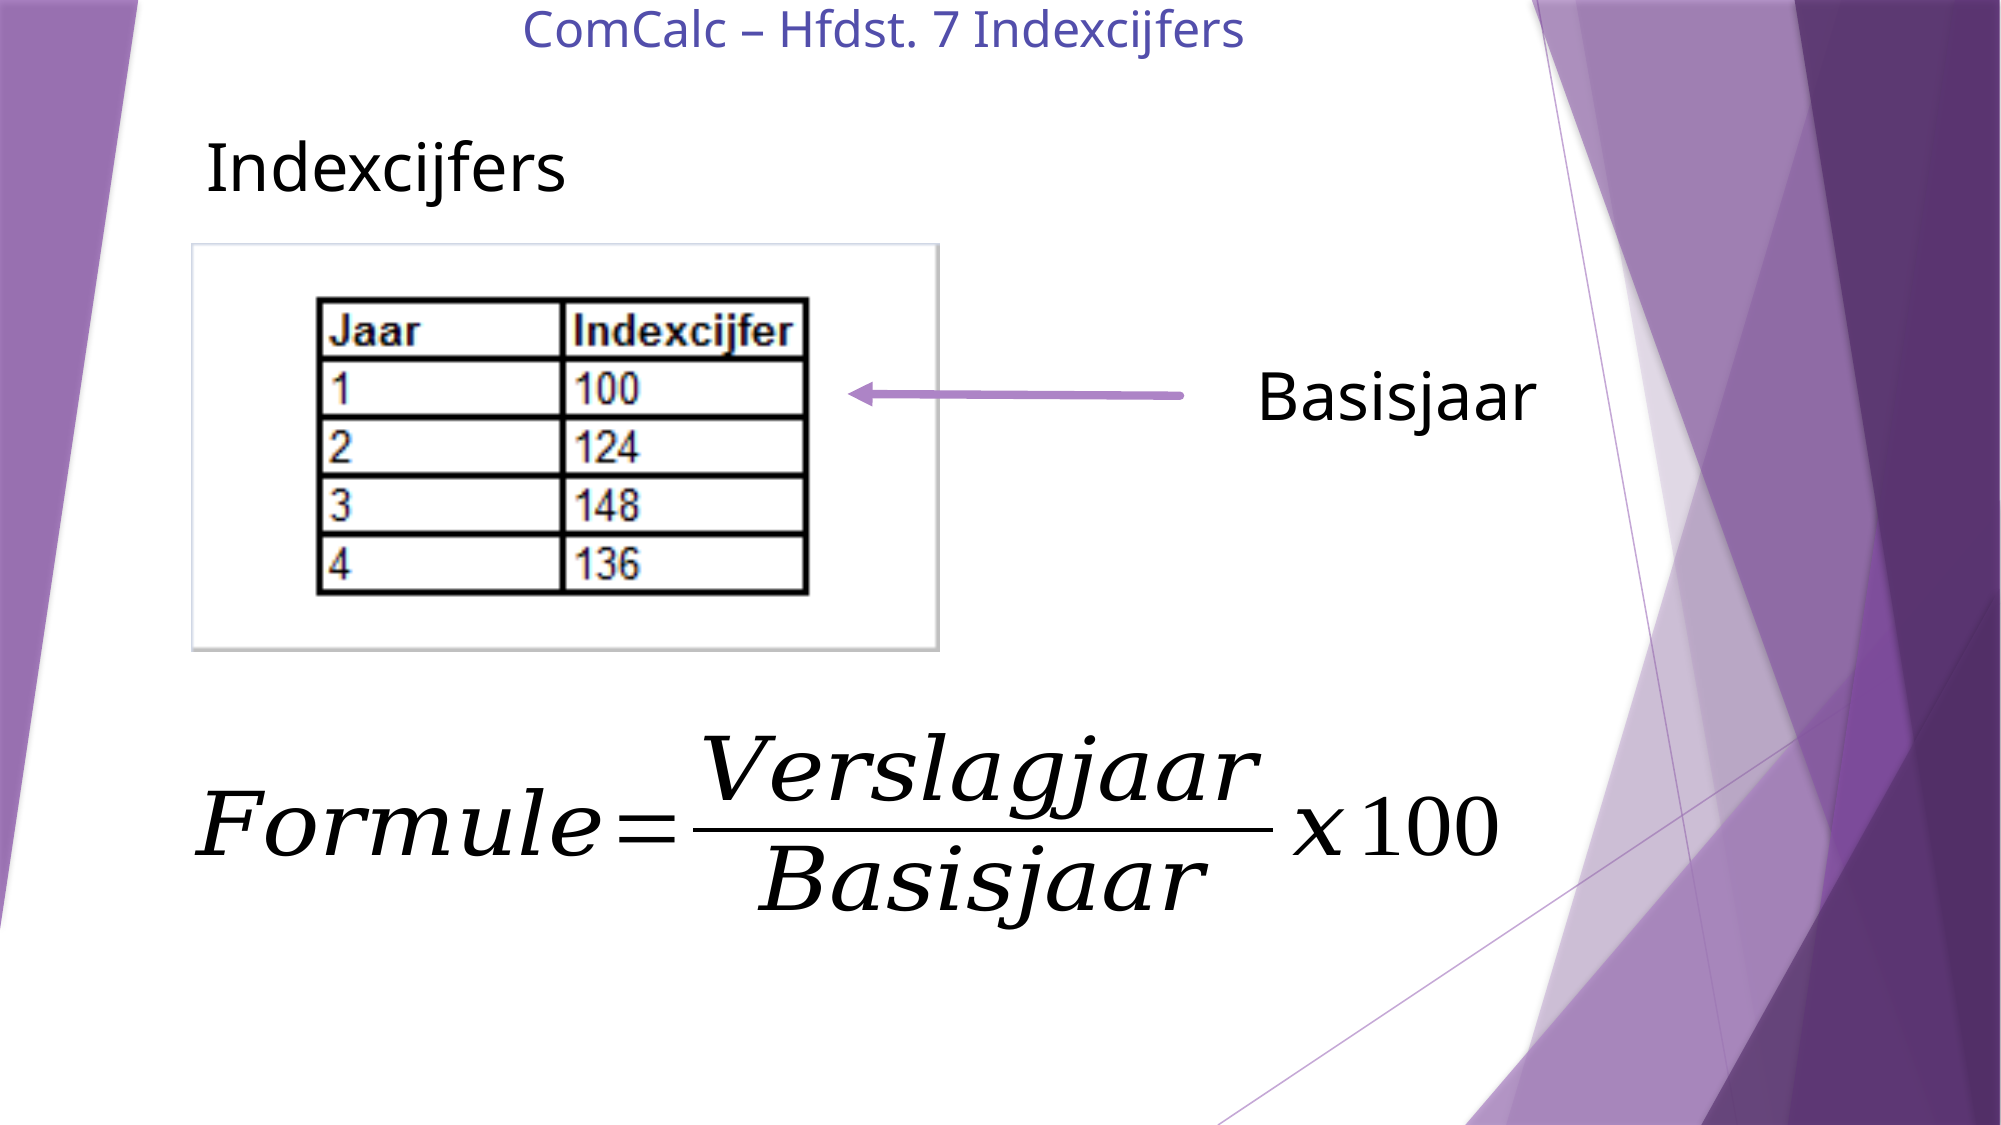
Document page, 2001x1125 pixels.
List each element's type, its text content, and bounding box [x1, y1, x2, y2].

text_box Basisjaar [1241, 345, 1654, 441]
text_box Indexcijfers [191, 117, 604, 212]
picture [191, 243, 941, 653]
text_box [847, 393, 1181, 397]
text_box ComCalc – Hfdst. 7 Indexcijfers [0, 0, 1769, 66]
